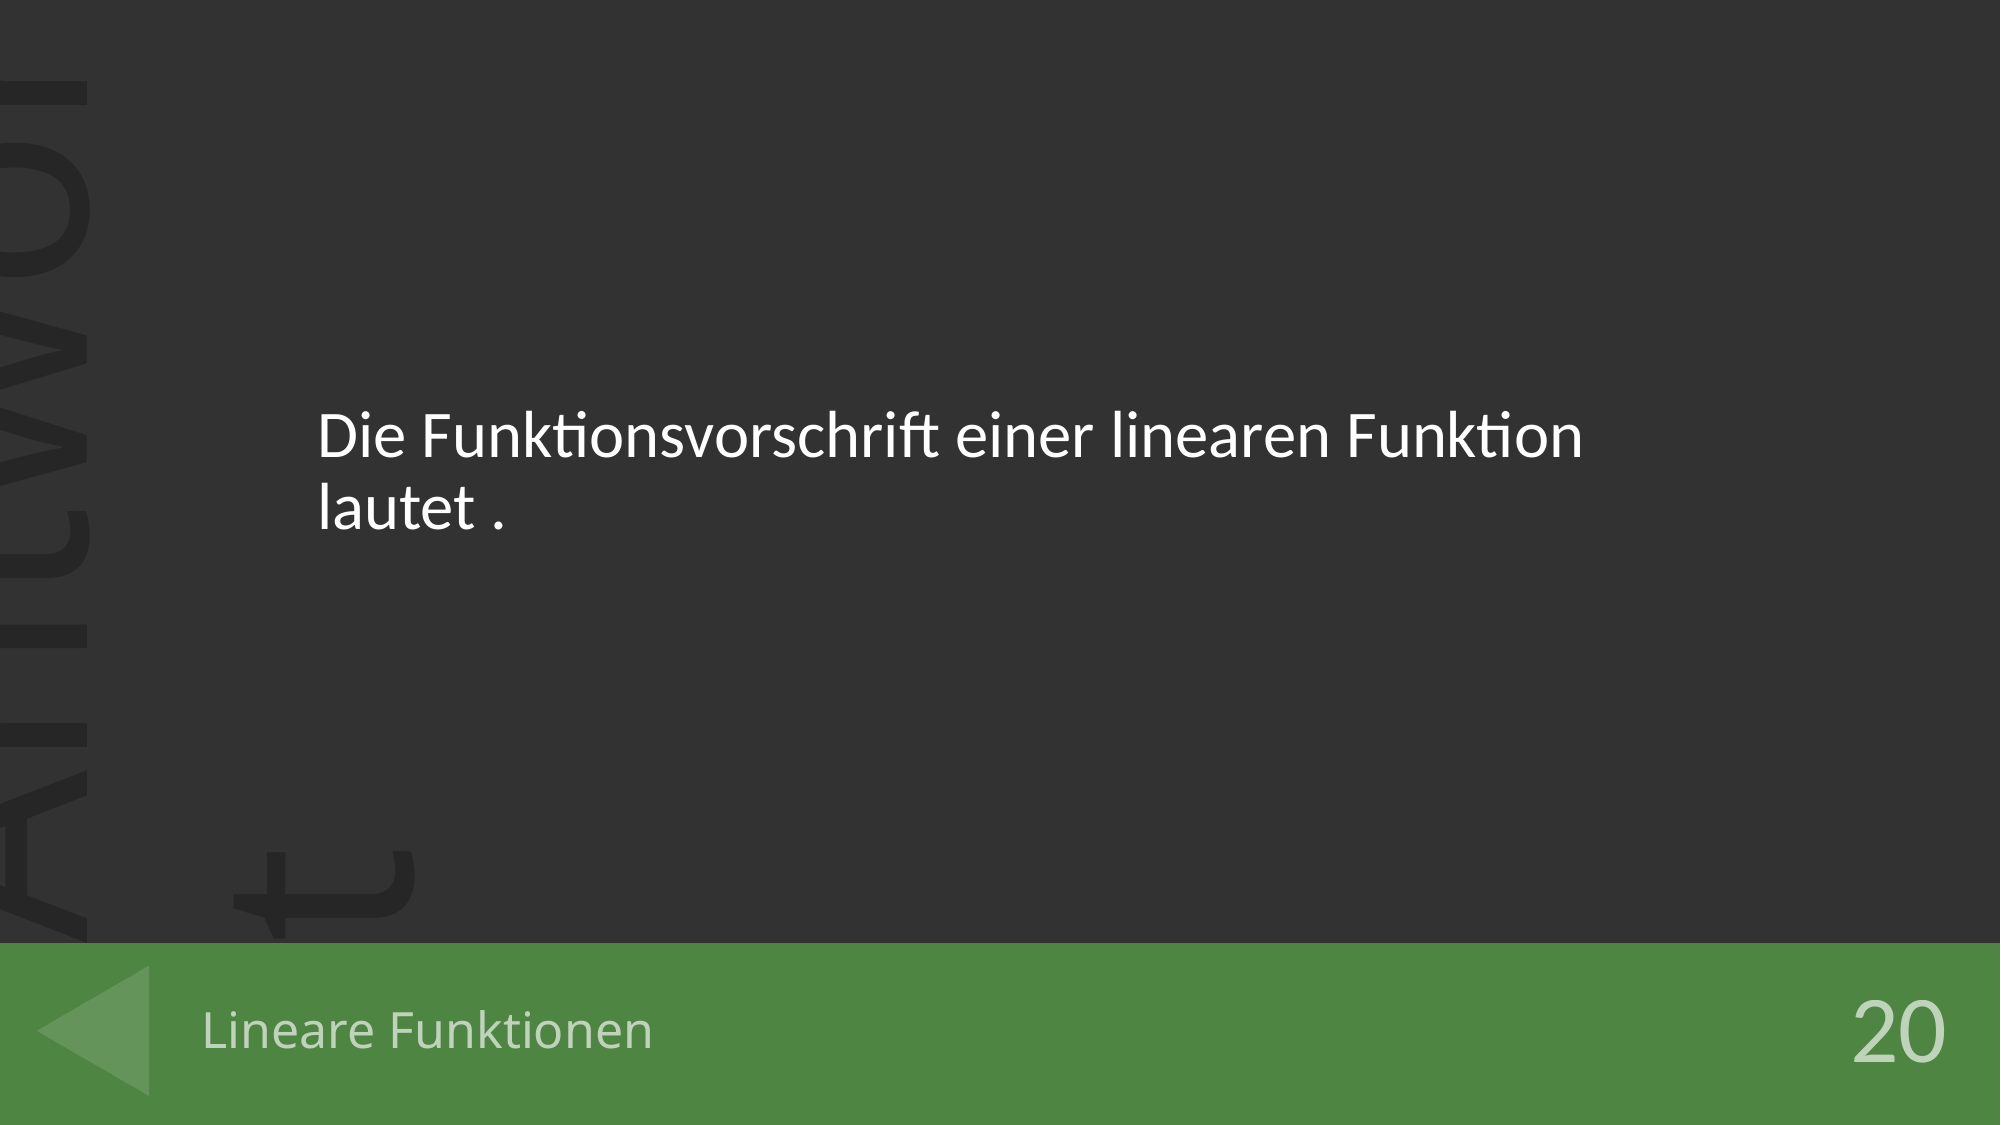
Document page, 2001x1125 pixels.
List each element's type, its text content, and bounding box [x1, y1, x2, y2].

title Lineare Funktionen [185, 967, 1494, 1097]
list 20 [1494, 967, 1963, 1097]
